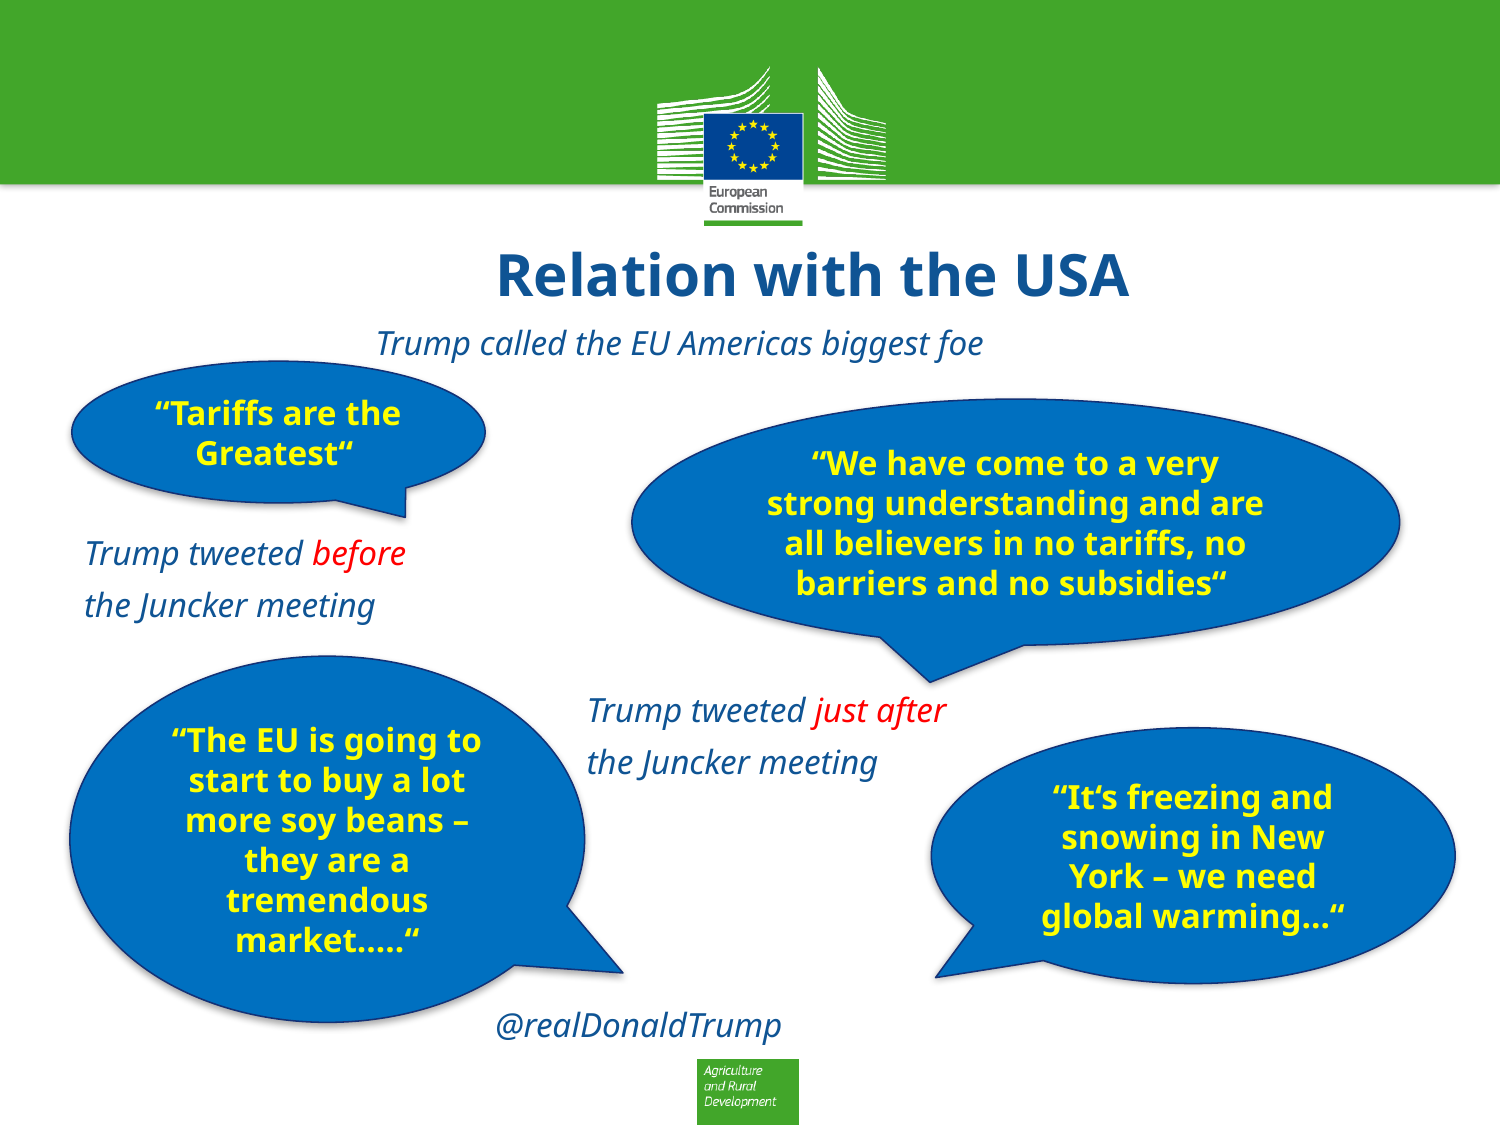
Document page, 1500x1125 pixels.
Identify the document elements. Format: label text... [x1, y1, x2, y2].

text_box “The EU is going to start to buy a lot more soy beans – they are a tremendous market…..“ [69, 655, 624, 1024]
text_box “We have come to a very strong understanding and are all believers in no tariffs, no barriers and no subsidies“ [631, 398, 1401, 684]
text_box “It‘s freezing and snowing in New York – we need global warming…“ [930, 726, 1456, 985]
picture [697, 1059, 799, 1125]
title Relation with the USA [64, 196, 1415, 314]
list Trump called the EU Americas biggest foe Trump tweeted before the Juncker meeting Trump tweeted just after the Juncker meeting @realDonaldTrump [51, 314, 1437, 1023]
picture [620, 66, 886, 196]
text_box “Tariffs are the Greatest“ [70, 360, 486, 519]
